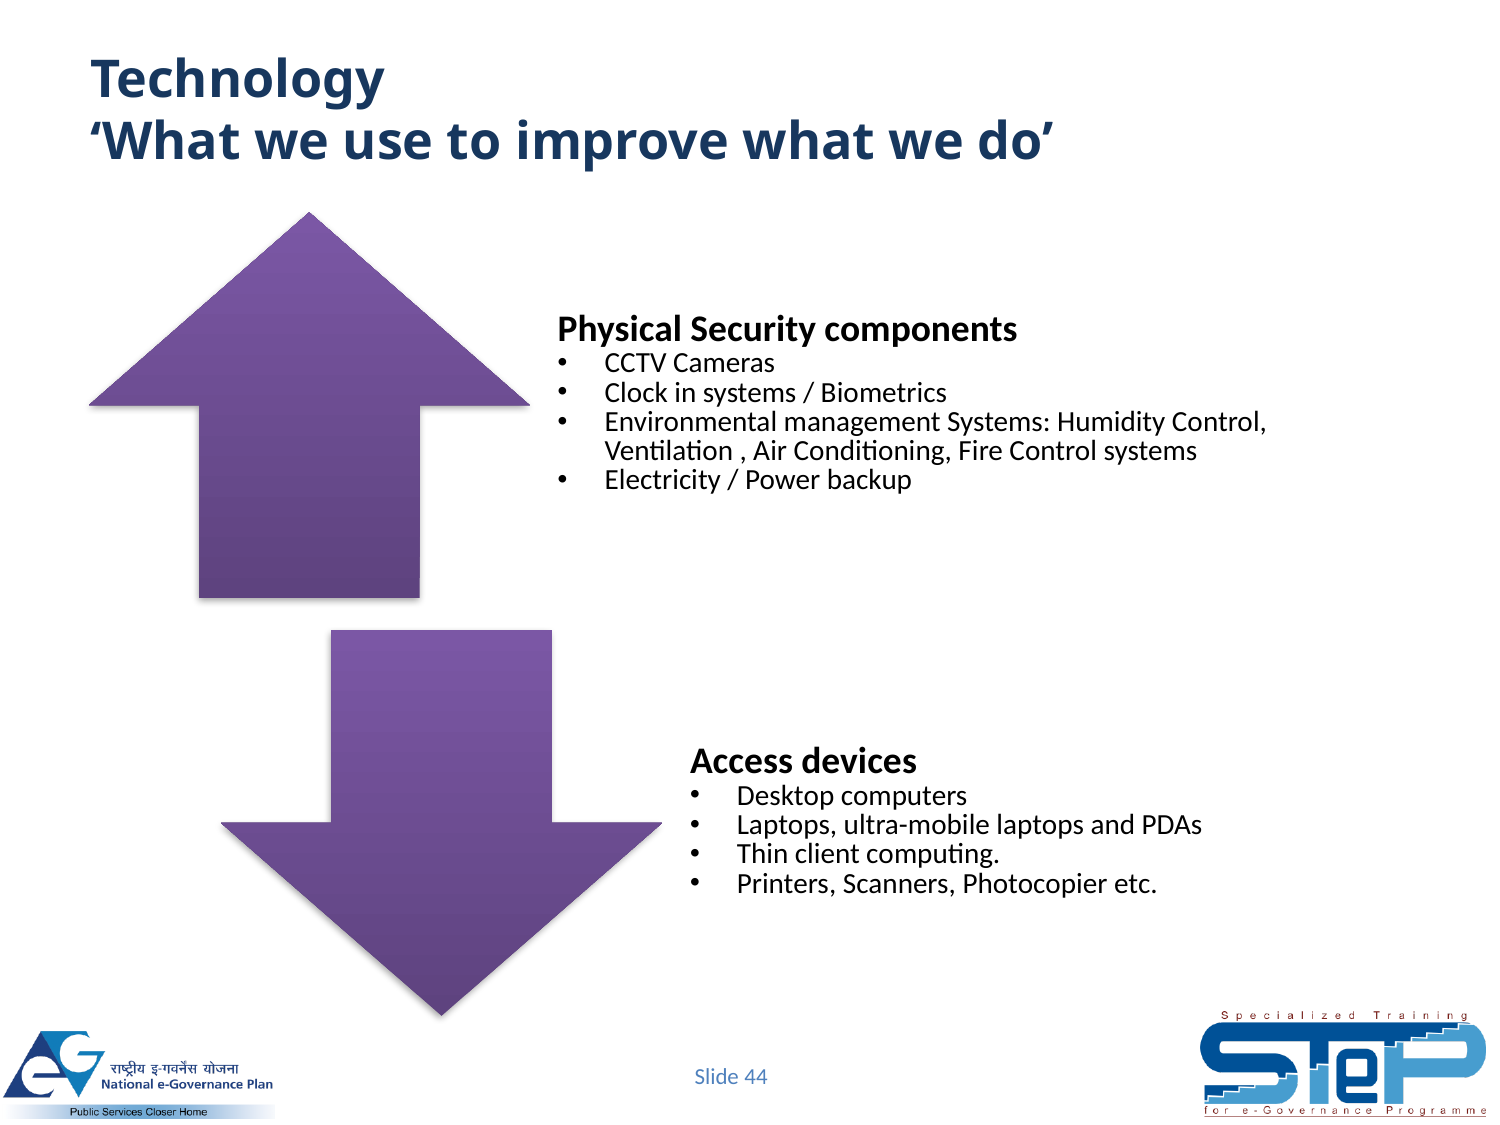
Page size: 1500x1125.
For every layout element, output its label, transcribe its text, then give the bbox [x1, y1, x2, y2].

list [88, 212, 1426, 1017]
title Technology ‘What we use to improve what we do’ [75, 45, 1425, 233]
picture [1200, 1011, 1486, 1117]
picture [2, 1031, 275, 1119]
